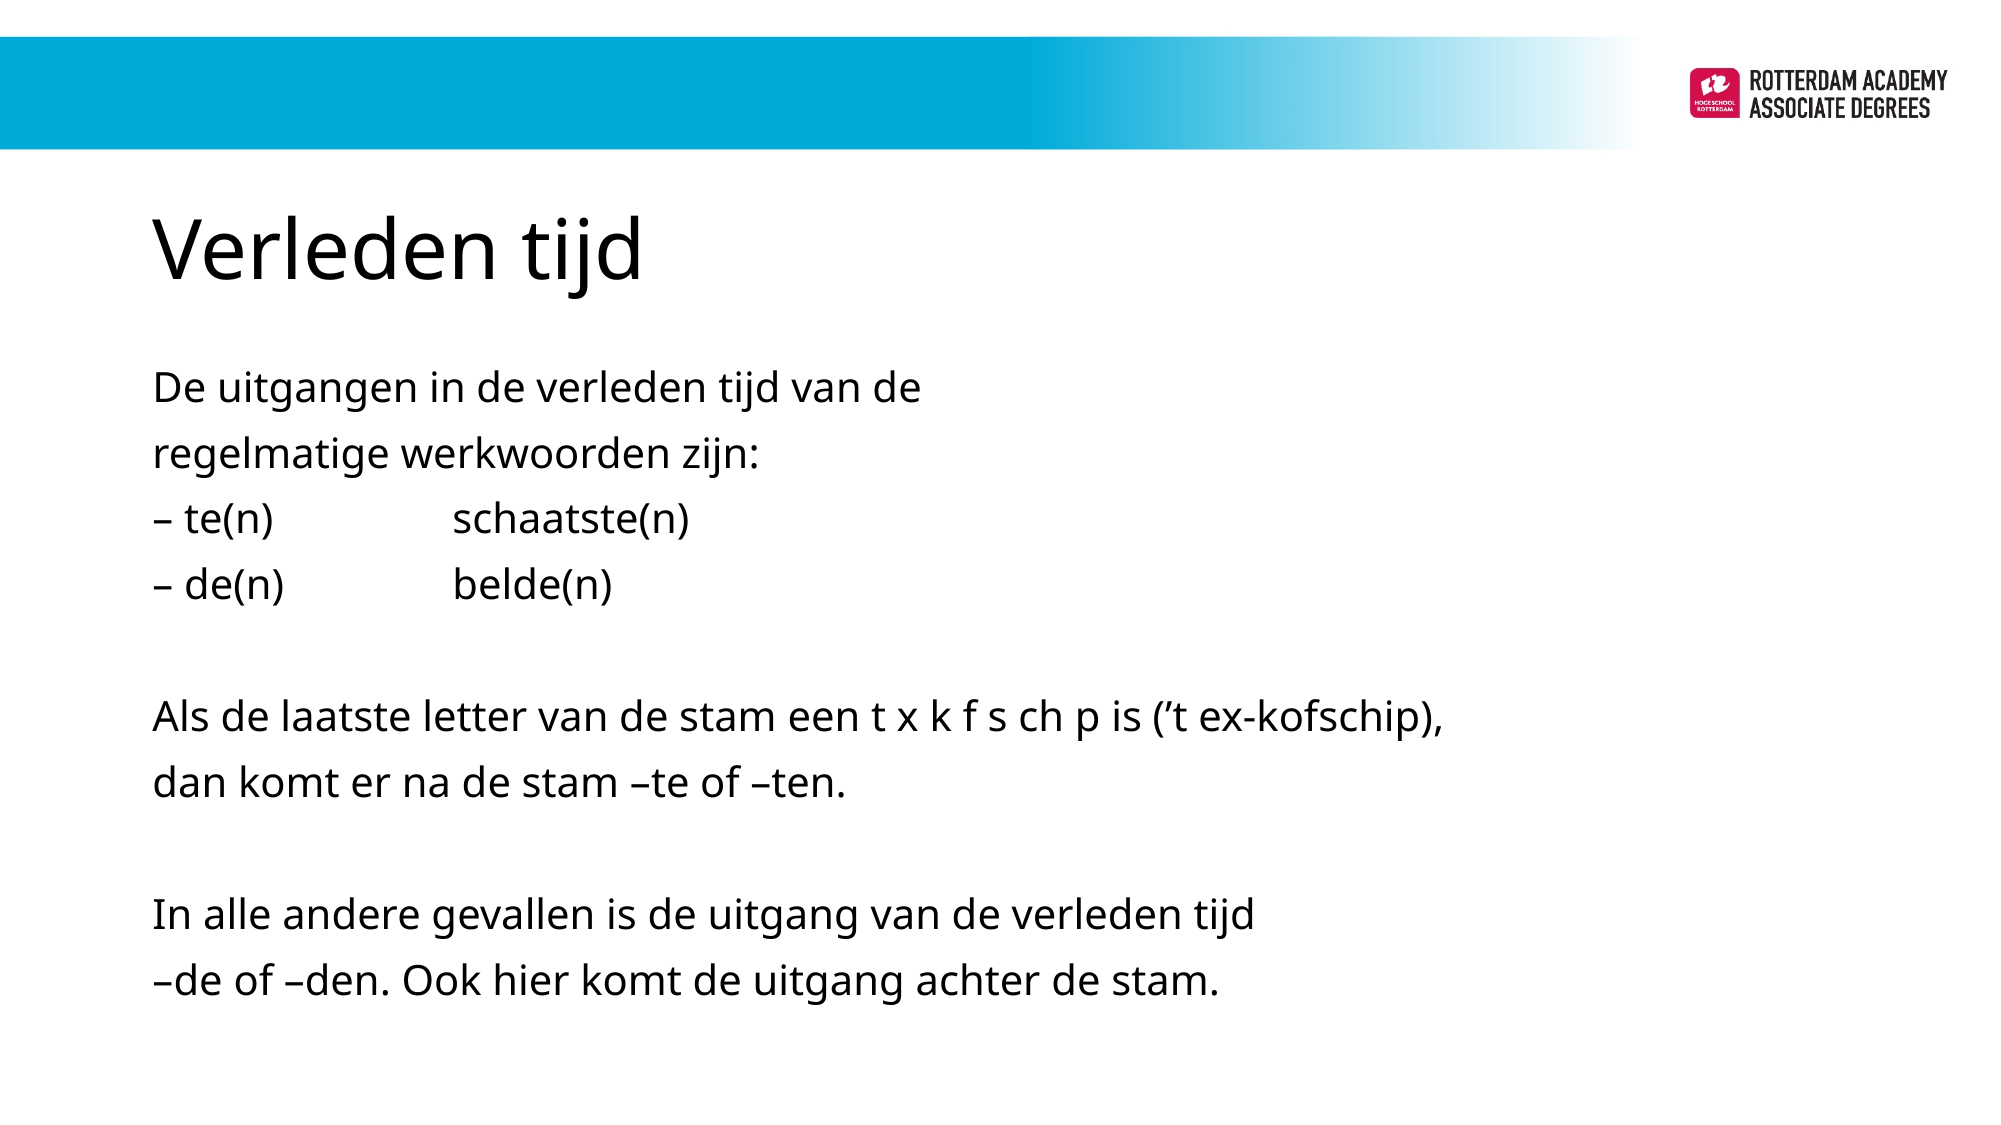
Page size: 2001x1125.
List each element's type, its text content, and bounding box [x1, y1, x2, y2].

list De uitgangen in de verleden tijd van de regelmatige werkwoorden zijn: – te(n) schaatste(n) – de(n) belde(n) Als de laatste letter van de stam een t x k f s ch p is (’t ex-kofschip), dan komt er na de stam –te of –ten. In alle andere gevallen is de uitgang van de verleden tijd –de of –den. Ook hier komt de uitgang achter de stam. [137, 358, 1863, 1053]
title Verleden tijd [137, 175, 1863, 329]
picture [0, 0, 2000, 184]
